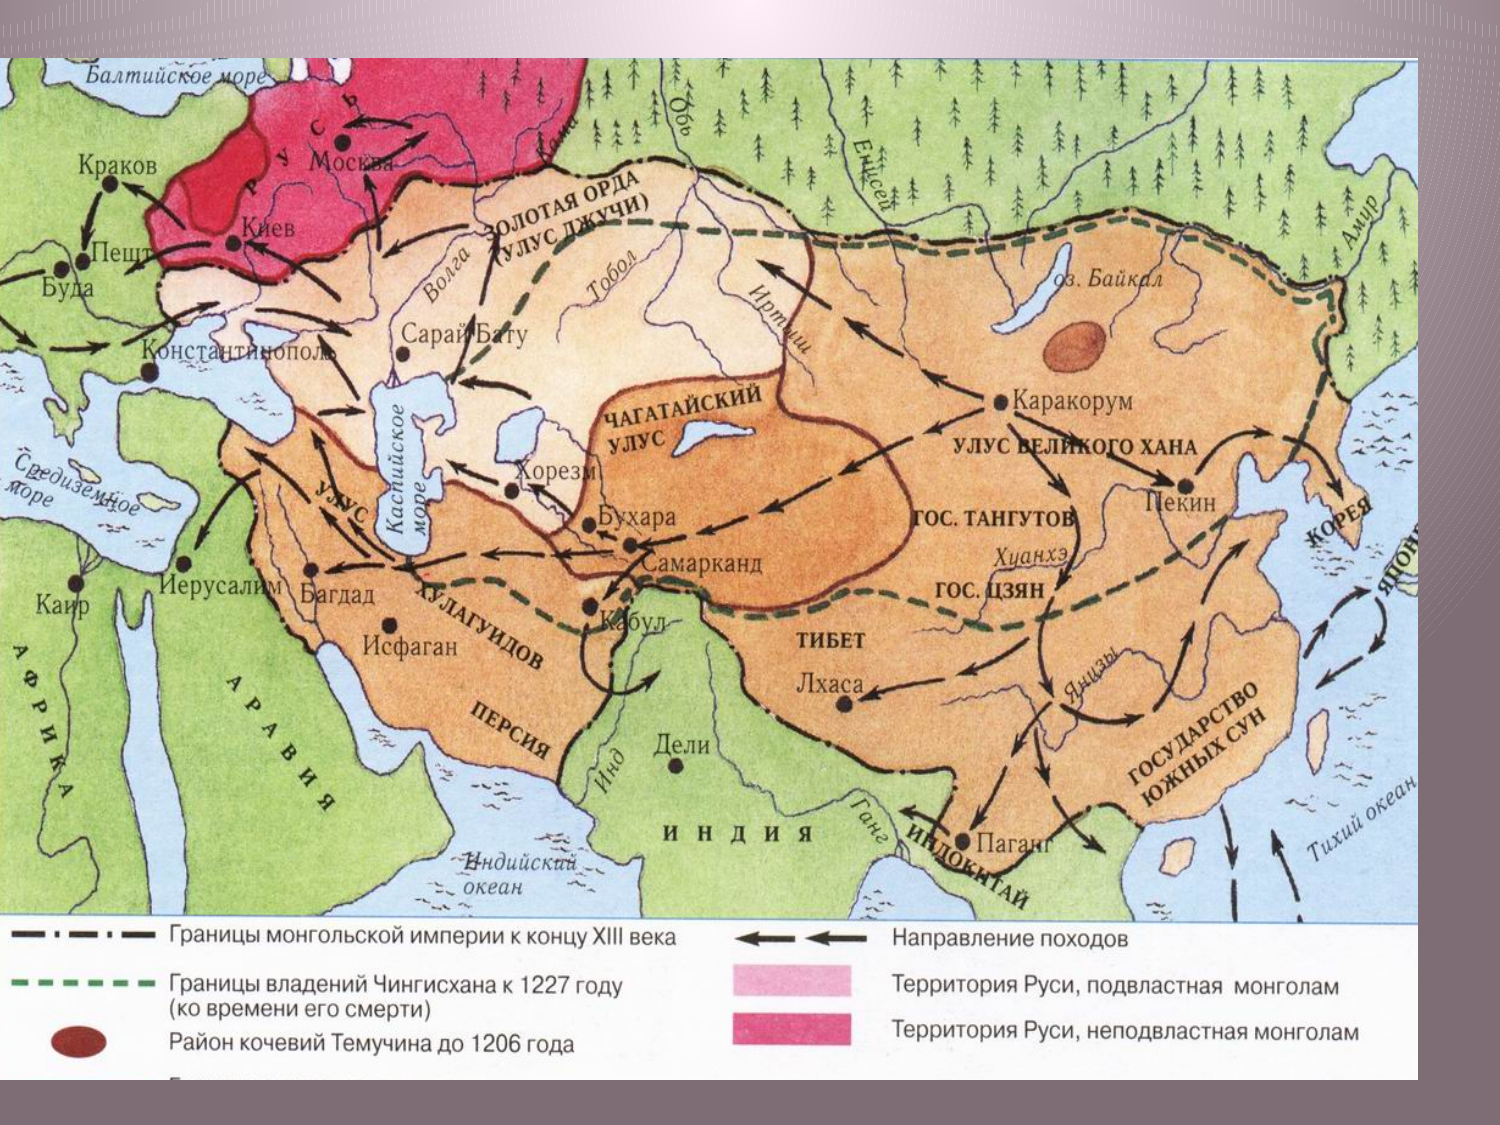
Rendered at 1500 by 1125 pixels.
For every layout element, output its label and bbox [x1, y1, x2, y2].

picture [0, 58, 1419, 1081]
